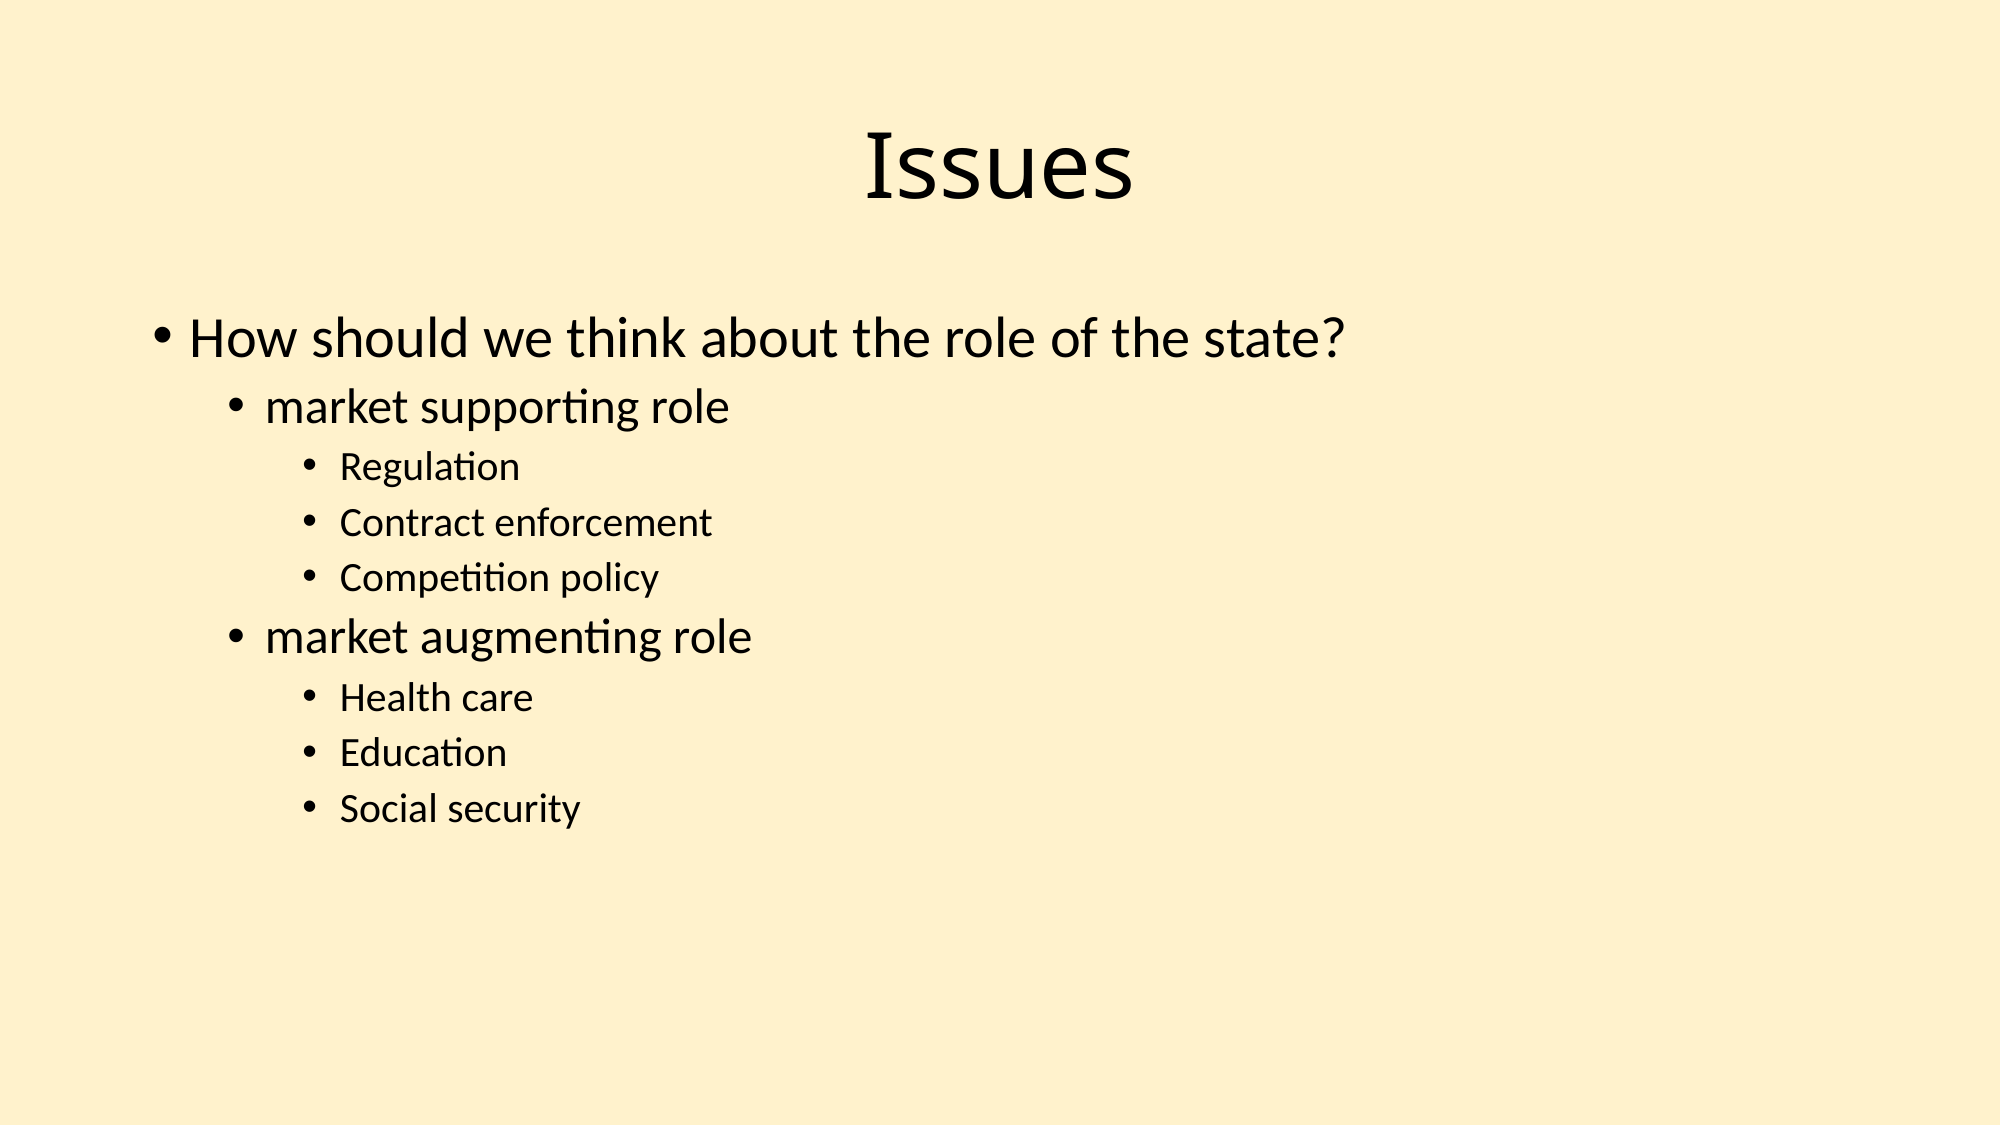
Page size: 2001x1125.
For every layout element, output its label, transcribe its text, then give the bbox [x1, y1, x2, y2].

title Issues [137, 59, 1863, 278]
list How should we think about the role of the state? market supporting role Regulation Contract enforcement Competition policy market augmenting role Health care Education Social security [137, 299, 1863, 1014]
